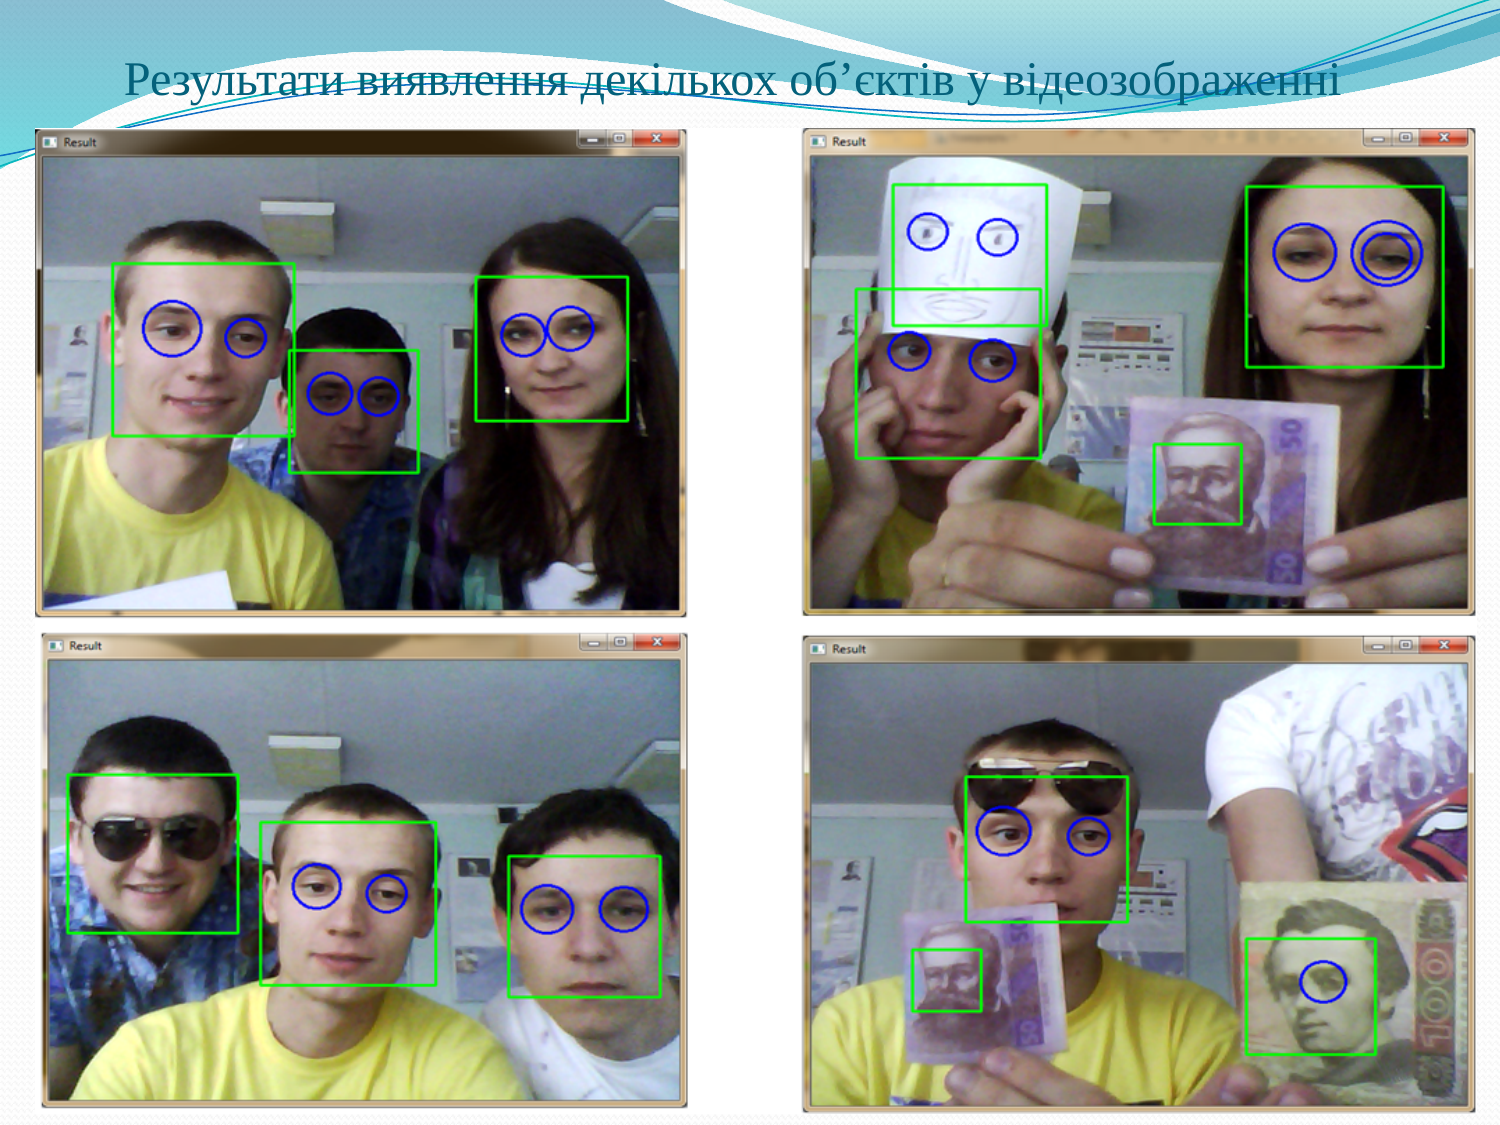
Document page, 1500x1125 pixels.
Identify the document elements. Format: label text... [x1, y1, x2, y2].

title Результати виявлення декількох об’єктів у відеозображенні [58, 0, 1409, 106]
picture [34, 128, 1477, 1114]
